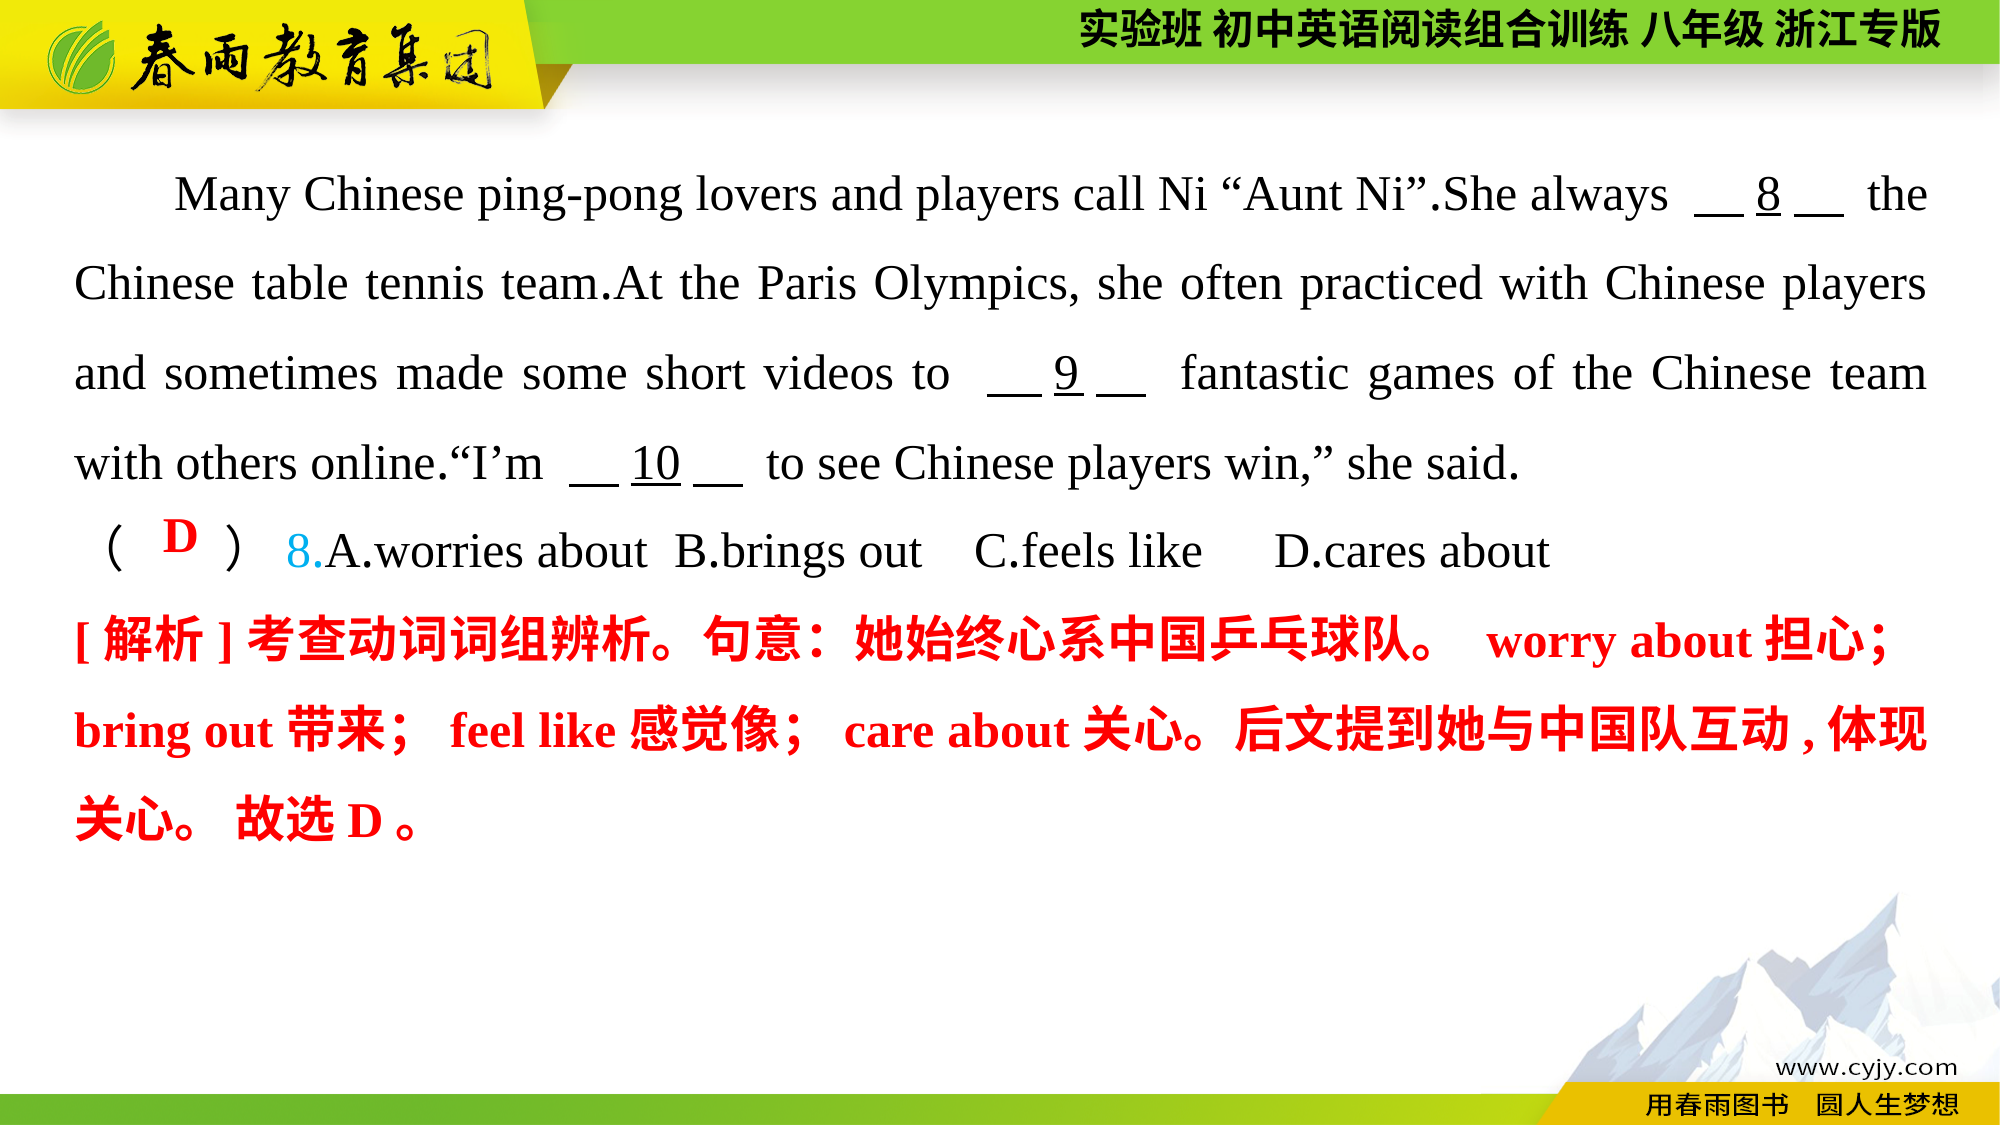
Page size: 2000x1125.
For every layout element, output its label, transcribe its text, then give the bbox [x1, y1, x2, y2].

list Many Chinese ping-pong lovers and players call Ni “Aunt Ni”.She always 8 the Chinese table tennis team.At the Paris Olympics, she often practiced with Chinese players and sometimes made some short videos to 9 fantastic games of the Chinese team with others online.“I’m 10 to see Chinese players win,” she said. [59, 122, 1944, 479]
text_box （ ）8.A.worries about B.brings out C.feels like D.cares about [59, 479, 1944, 569]
text_box [解析]考查动词词组辨析。句意：她始终心系中国乒乓球队。 worry about担心；bring out带来；feel like感觉像；care about关心。后文提到她与中国队互动,体现关心。 故选D。 [59, 569, 1944, 855]
picture [0, 0, 2000, 1125]
text_box D [148, 494, 214, 569]
